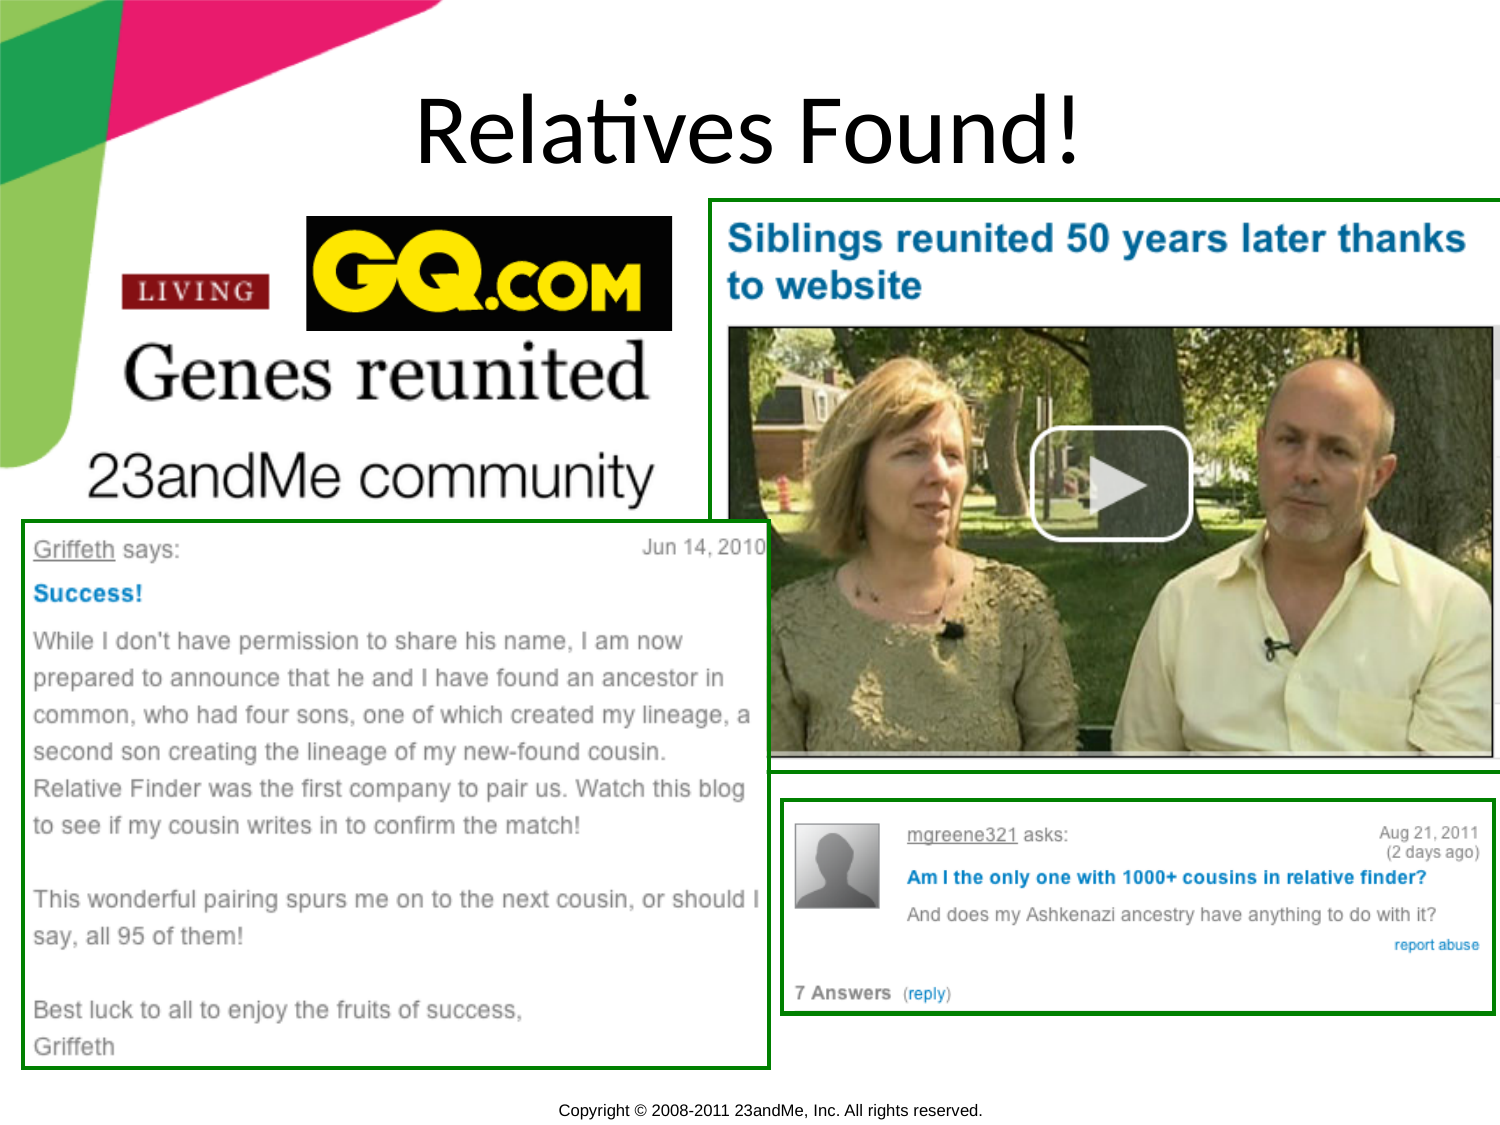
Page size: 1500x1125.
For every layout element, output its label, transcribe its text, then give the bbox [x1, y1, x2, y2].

picture [0, 0, 1500, 1066]
text_box Relatives Found! [607, 65, 1500, 366]
picture [784, 801, 1492, 1012]
text_box Copyright © 2008-2011 23andMe, Inc. All rights reserved. [547, 1094, 1005, 1125]
